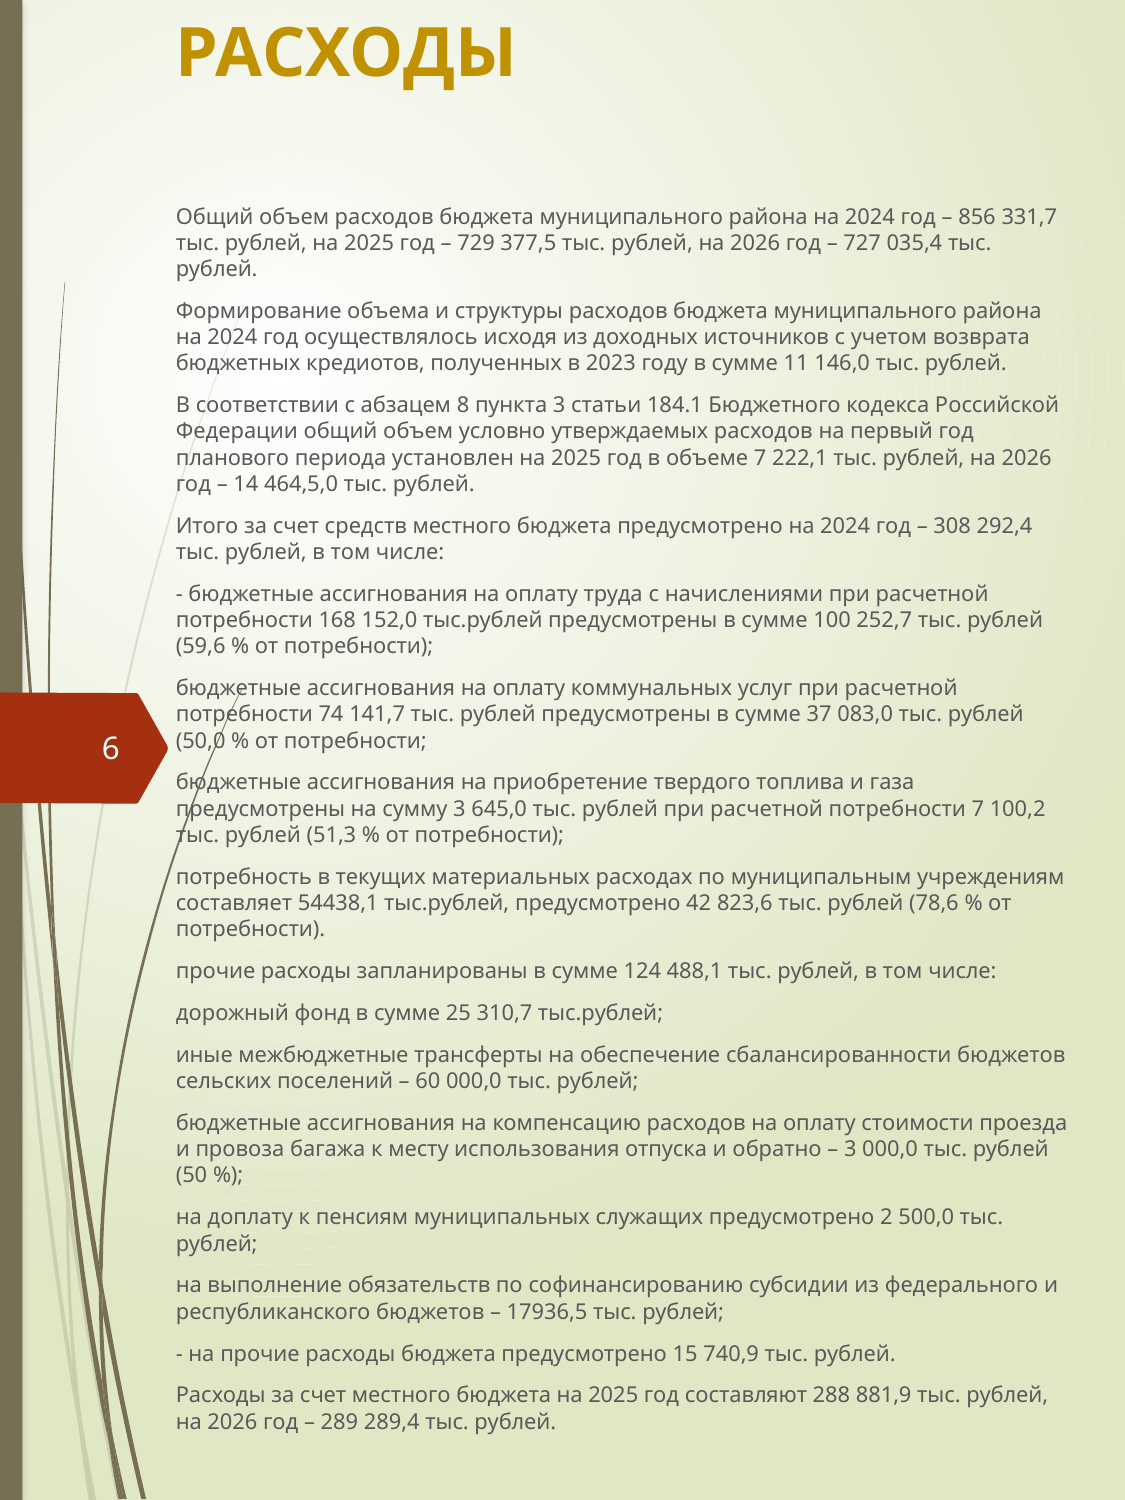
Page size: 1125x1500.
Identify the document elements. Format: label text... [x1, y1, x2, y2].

slide_number 6 [62, 709, 135, 790]
list Общий объем расходов бюджета муниципального района на 2024 год – 856 331,7 тыс. рублей, на 2025 год – 729 377,5 тыс. рублей, на 2026 год – 727 035,4 тыс. рублей. Формирование объема и структуры расходов бюджета муниципального района на 2024 год осуществлялось исходя из доходных источников с учетом возврата бюджетных кредиотов, полученных в 2023 году в сумме 11 146,0 тыс. рублей. В соответствии с абзацем 8 пункта 3 статьи 184.1 Бюджетного кодекса Российской Федерации общий объем условно утверждаемых расходов на первый год планового периода установлен на 2025 год в объеме 7 222,1 тыс. рублей, на 2026 год – 14 464,5,0 тыс. рублей. Итого за счет средств местного бюджета предусмотрено на 2024 год – 308 292,4 тыс. рублей, в том числе: - бюджетные ассигнования на оплату труда с начислениями при расчетной потребности 168 152,0 тыс.рублей предусмотрены в сумме 100 252,7 тыс. рублей (59,6 % от потребности); бюджетные ассигнования на оплату коммунальных услуг при расчетной потребности 74 141,7 тыс. рублей предусмотрены в сумме 37 083,0 тыс. рублей (50,0 % от потребности; бюджетные ассигнования на приобретение твердого топлива и газа предусмотрены на сумму 3 645,0 тыс. рублей при расчетной потребности 7 100,2 тыс. рублей (51,3 % от потребности); потребность в текущих материальных расходах по муниципальным учреждениям составляет 54438,1 тыс.рублей, предусмотрено 42 823,6 тыс. рублей (78,6 % от потребности). прочие расходы запланированы в сумме 124 488,1 тыс. рублей, в том числе: дорожный фонд в сумме 25 310,7 тыс.рублей; иные межбюджетные трансферты на обеспечение сбалансированности бюджетов сельских поселений – 60 000,0 тыс. рублей; бюджетные ассигнования на компенсацию расходов на оплату стоимости проезда и провоза багажа к месту использования отпуска и обратно – 3 000,0 тыс. рублей (50 %); на доплату к пенсиям муниципальных служащих предусмотрено 2 500,0 тыс. рублей; на выполнение обязательств по софинансированию субсидии из федерального и республиканского бюджетов – 17936,5 тыс. рублей; - на прочие расходы бюджета предусмотрено 15 740,9 тыс. рублей. Расходы за счет местного бюджета на 2025 год составляют 288 881,9 тыс. рублей, на 2026 год – 289 289,4 тыс. рублей. [160, 135, 1094, 1500]
title РАСХОДЫ [160, 0, 972, 135]
